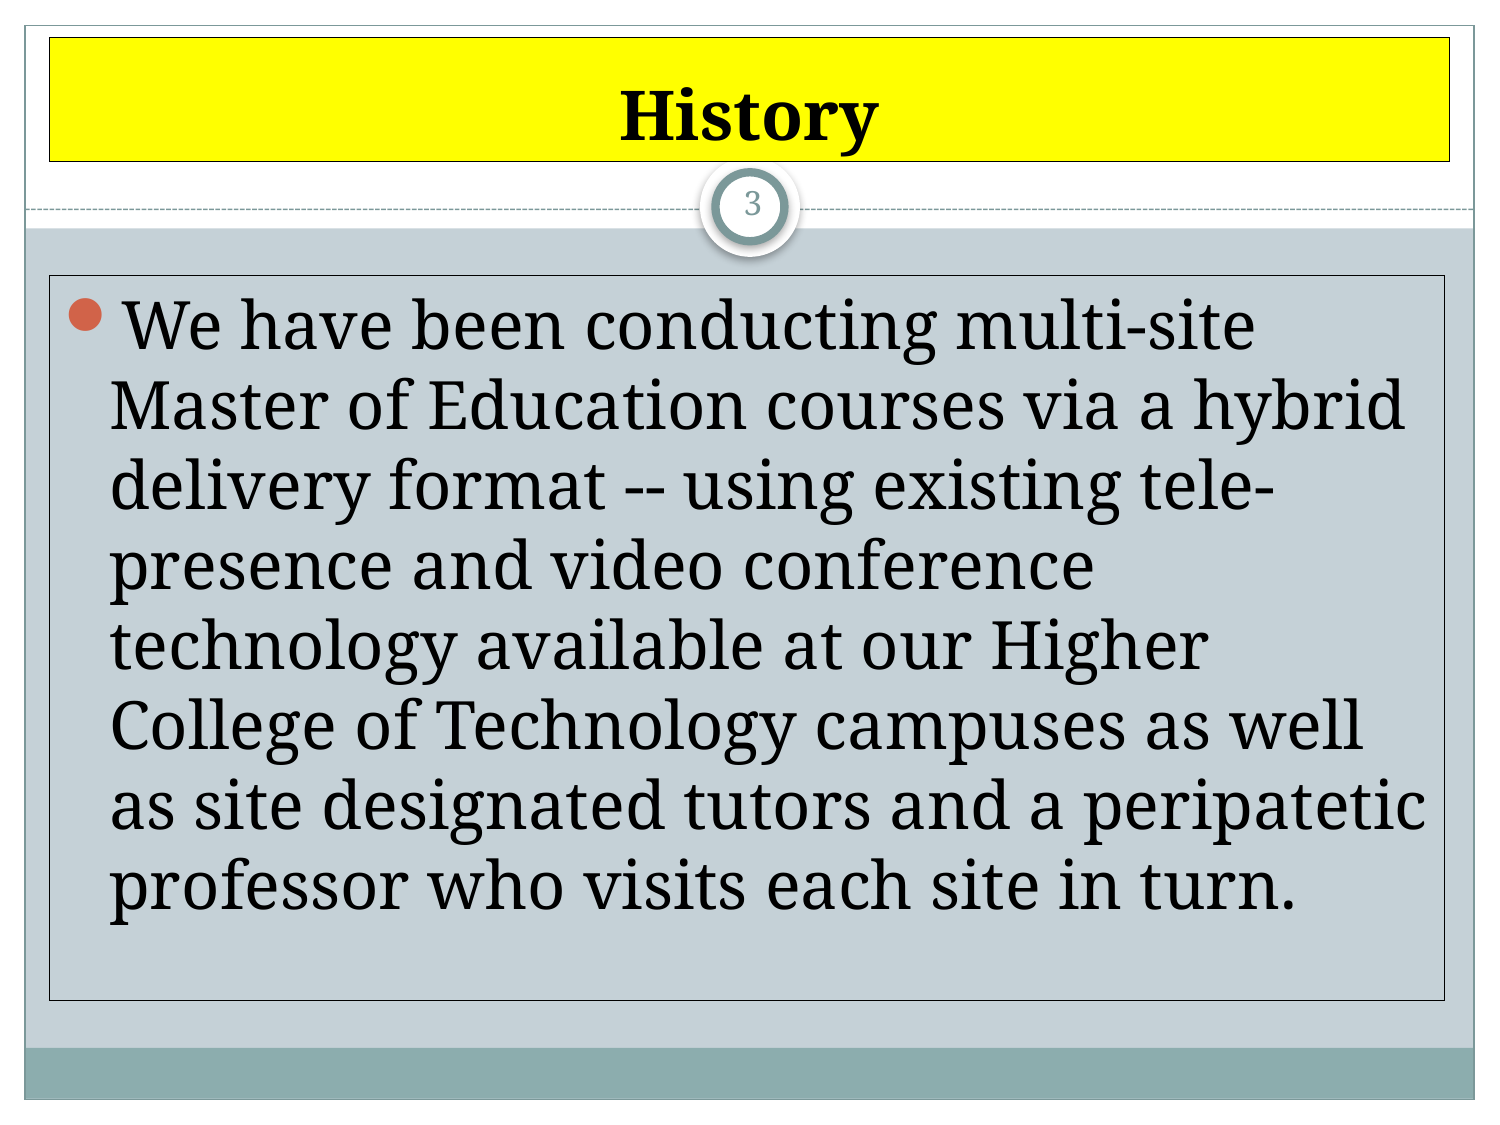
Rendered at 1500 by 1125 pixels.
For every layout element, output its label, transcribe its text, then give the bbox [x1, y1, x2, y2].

list We have been conducting multi-site Master of Education courses via a hybrid delivery format -- using existing tele-presence and video conference technology available at our Higher College of Technology campuses as well as site designated tutors and a peripatetic professor who visits each site in turn. [49, 275, 1445, 1001]
title History [49, 37, 1450, 162]
slide_number 3 [715, 168, 791, 241]
